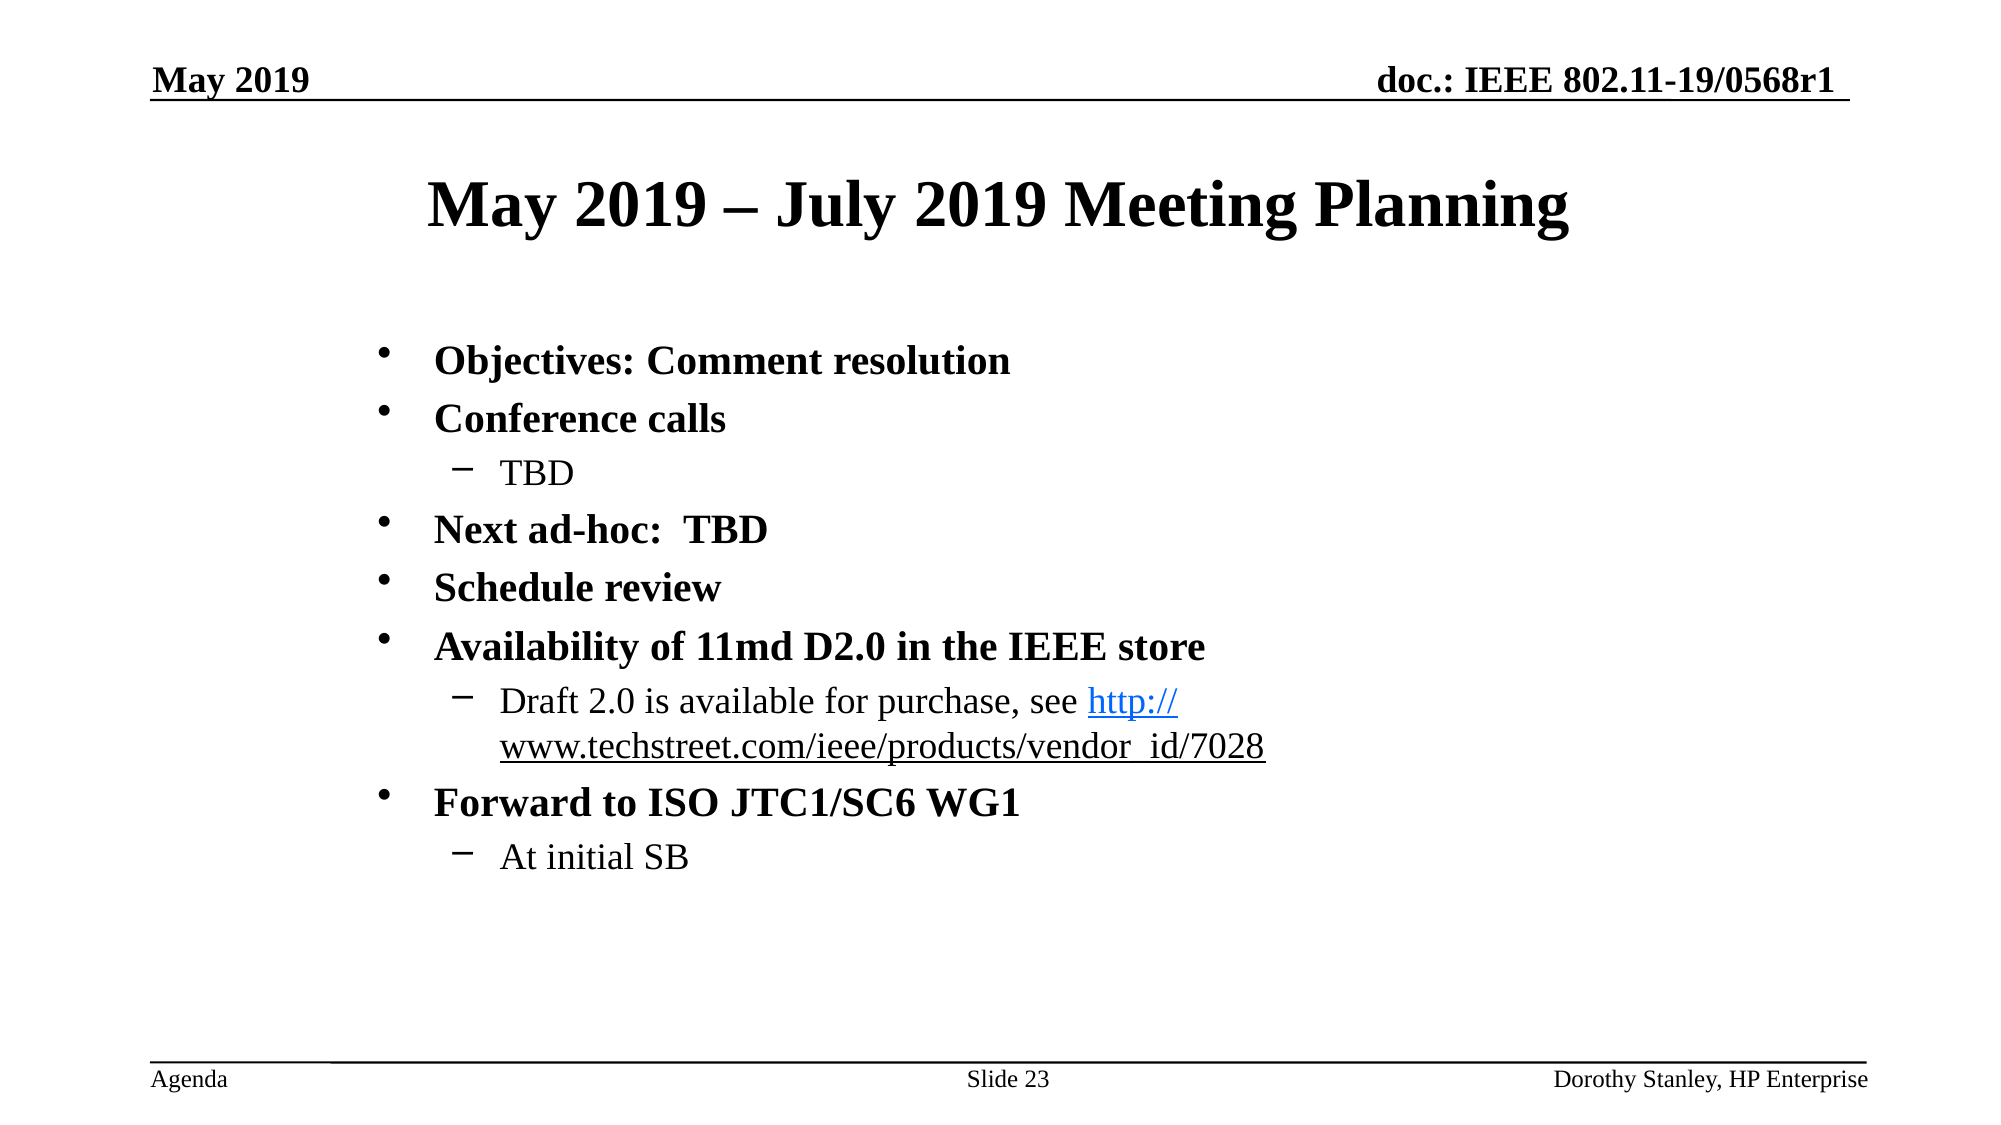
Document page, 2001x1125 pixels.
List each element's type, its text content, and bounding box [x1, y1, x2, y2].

list Objectives: Comment resolution Conference calls TBD Next ad-hoc: TBD Schedule review Availability of 11md D2.0 in the IEEE store Draft 2.0 is available for purchase, see http://www.techstreet.com/ieee/products/vendor_id/7028 Forward to ISO JTC1/SC6 WG1 At initial SB [362, 324, 1638, 1013]
slide_number Slide 23 [966, 1062, 1051, 1093]
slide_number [152, 54, 567, 100]
title May 2019 – July 2019 Meeting Planning [150, 112, 1850, 288]
footer Dorothy Stanley, HP Enterprise [1549, 1062, 1869, 1093]
